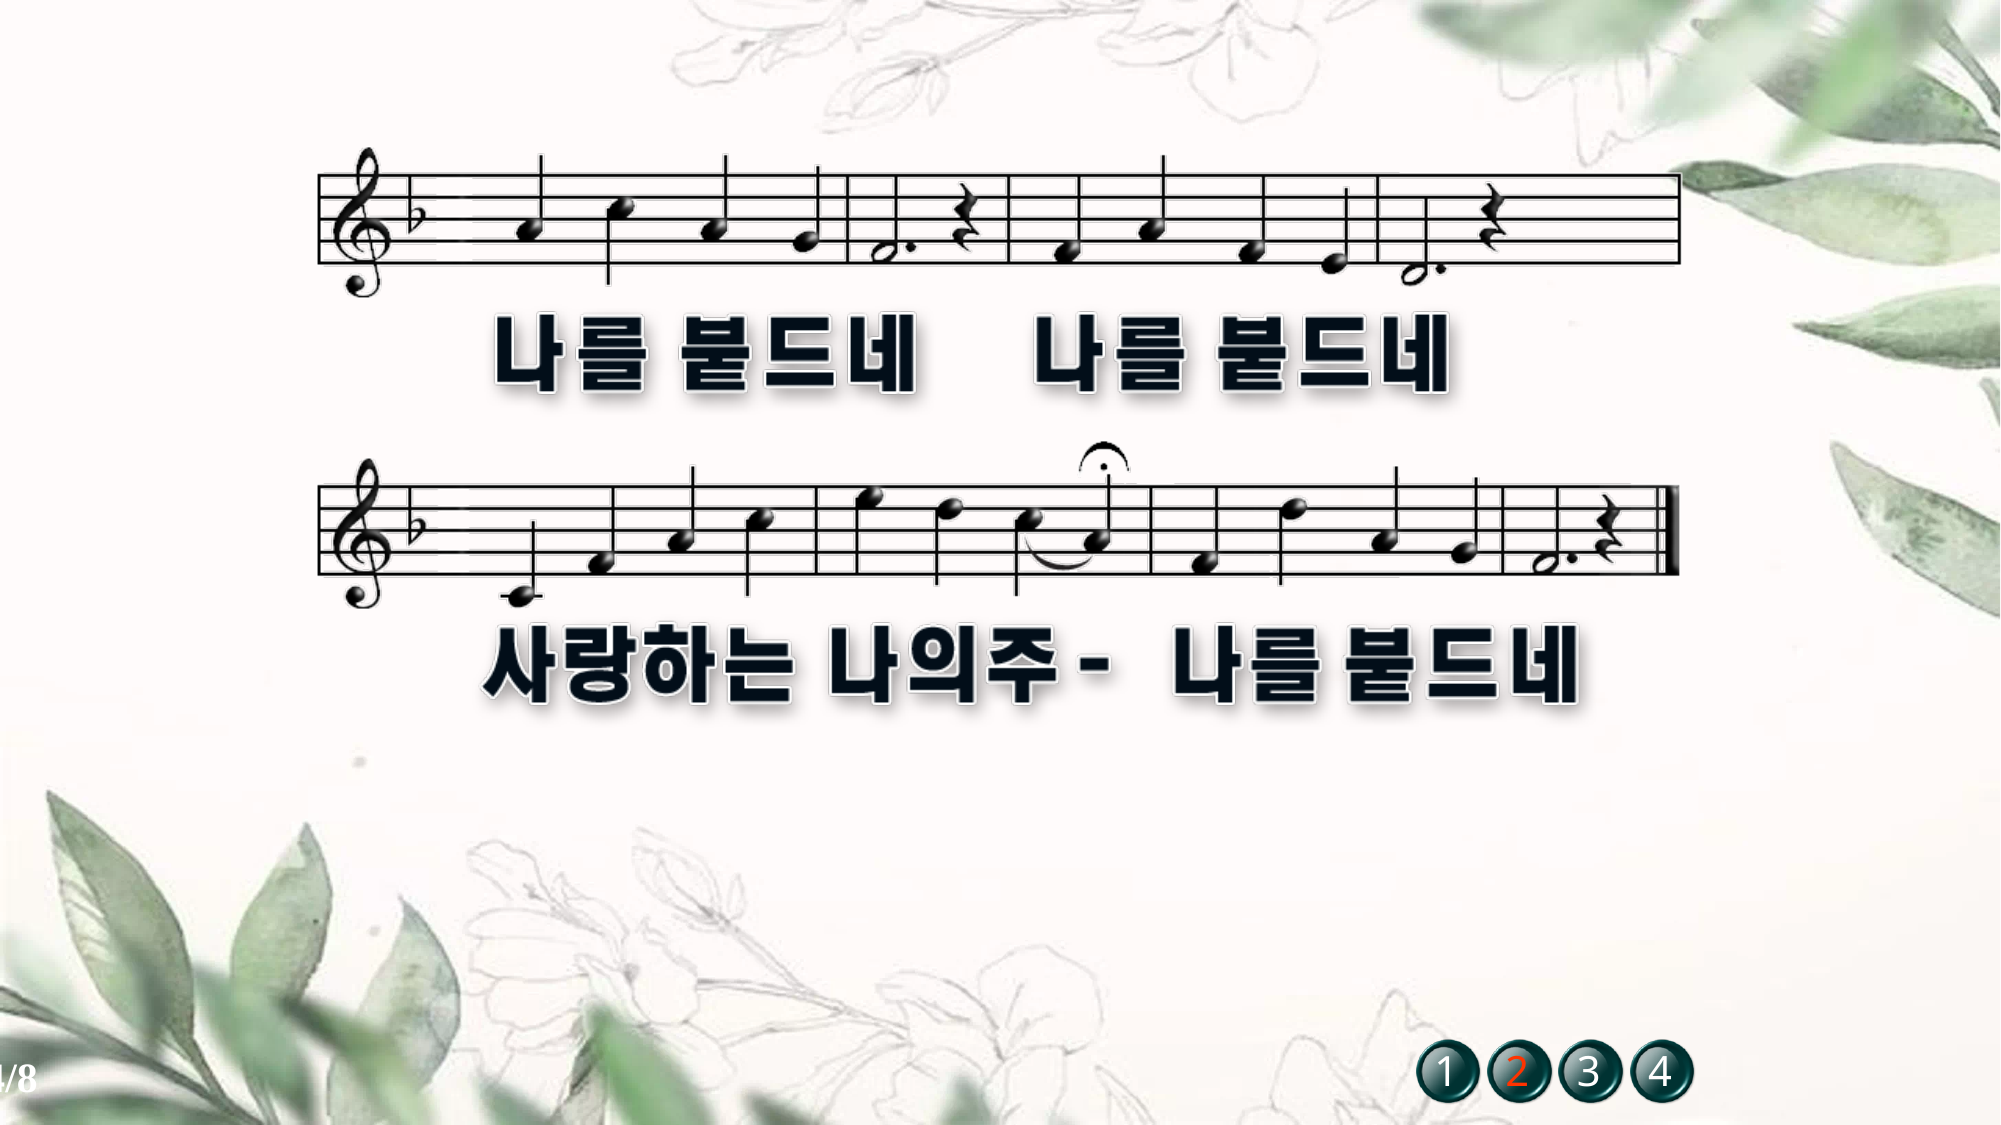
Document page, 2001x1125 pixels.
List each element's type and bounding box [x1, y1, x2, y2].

text_box [1555, 1035, 1626, 1106]
text_box [1627, 1035, 1697, 1106]
text_box [1484, 1035, 1555, 1106]
text_box [1413, 1035, 1484, 1106]
picture [0, 0, 2001, 1125]
